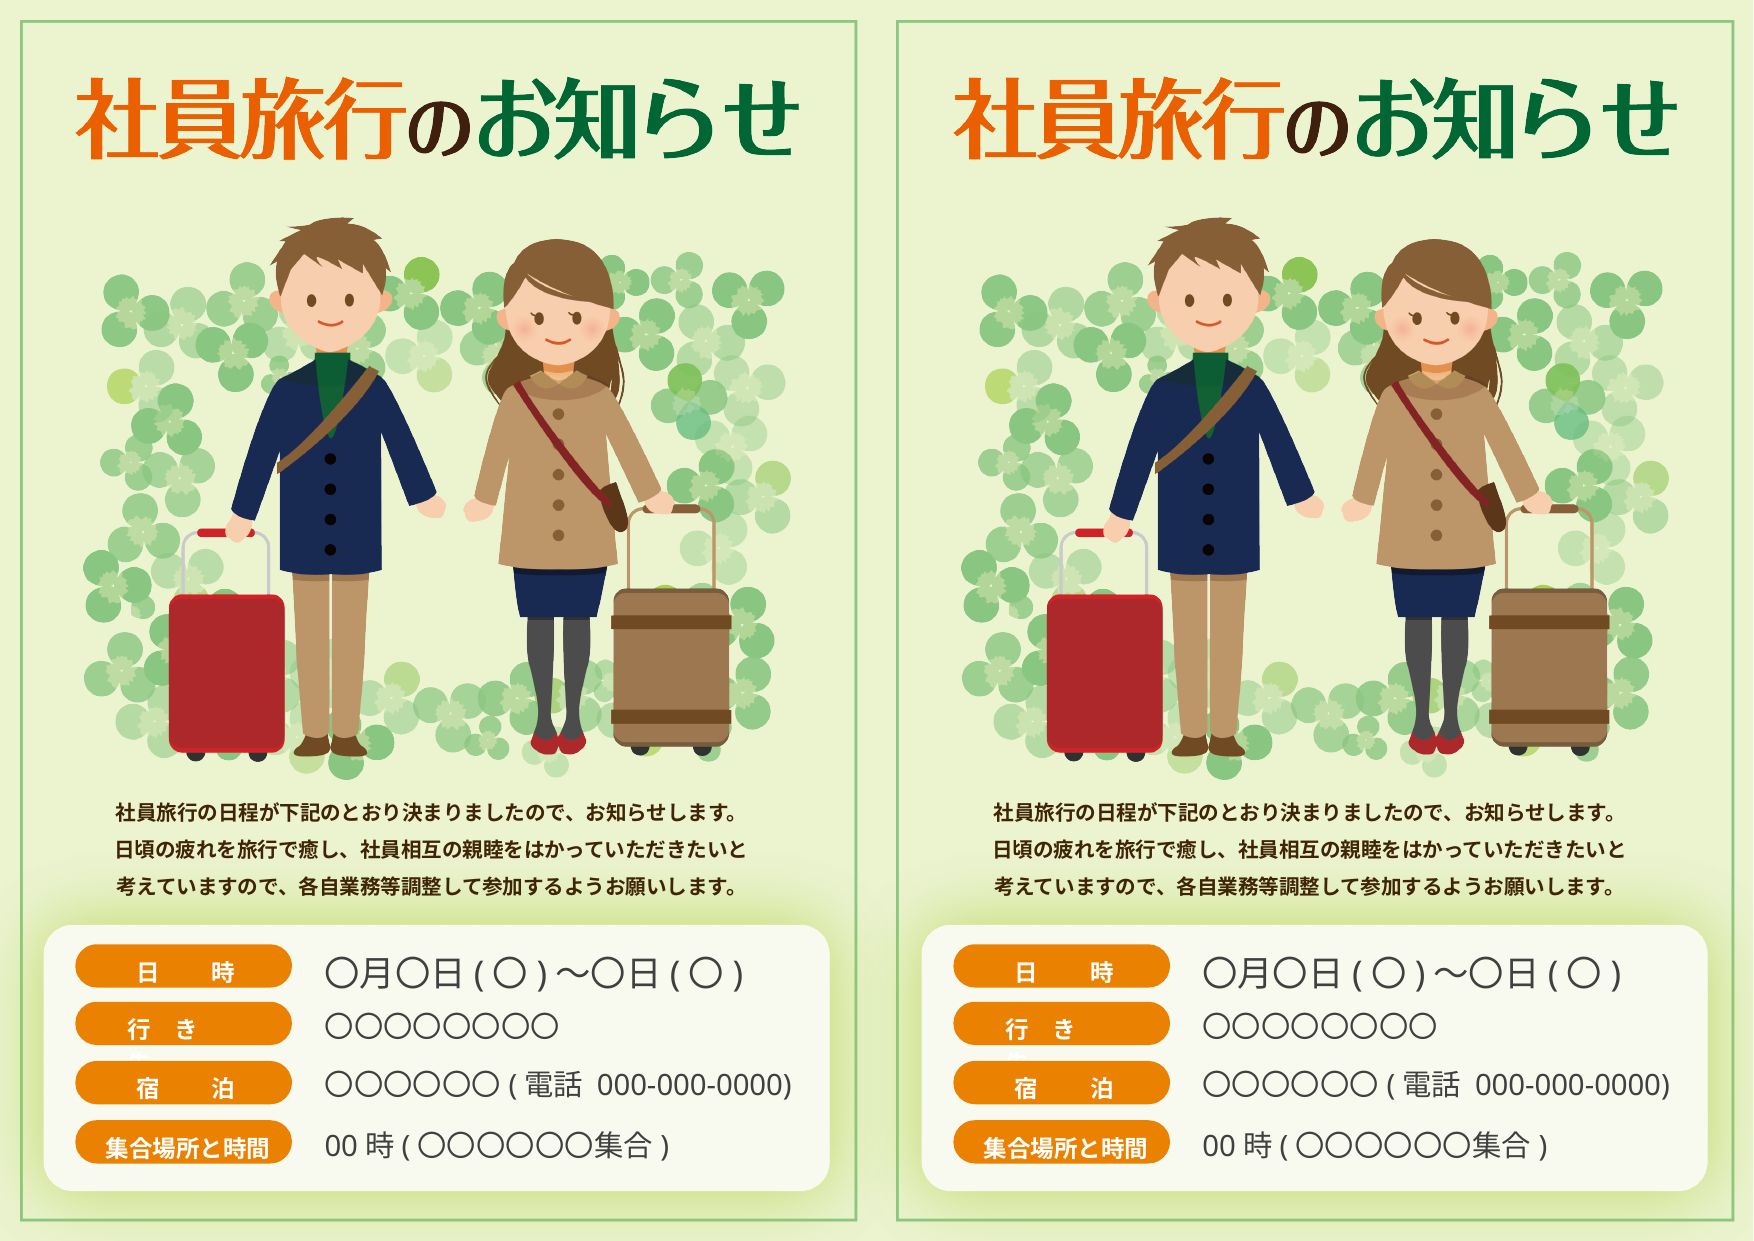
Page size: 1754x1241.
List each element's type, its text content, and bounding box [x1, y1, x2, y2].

picture [0, 0, 1754, 1241]
text_box 社員旅行の日程が下記のとおり決まりましたので、お知らせします。 日頃の疲れを旅行で癒し、社員相互の親睦をはかっていただきたいと 考えていますので、各自業務等調整して参加するようお願いします。 [83, 780, 781, 845]
text_box 社員旅行の日程が下記のとおり決まりましたので、お知らせします。 日頃の疲れを旅行で癒し、社員相互の親睦をはかっていただきたいと 考えていますので、各自業務等調整して参加するようお願いします。 [961, 780, 1659, 845]
